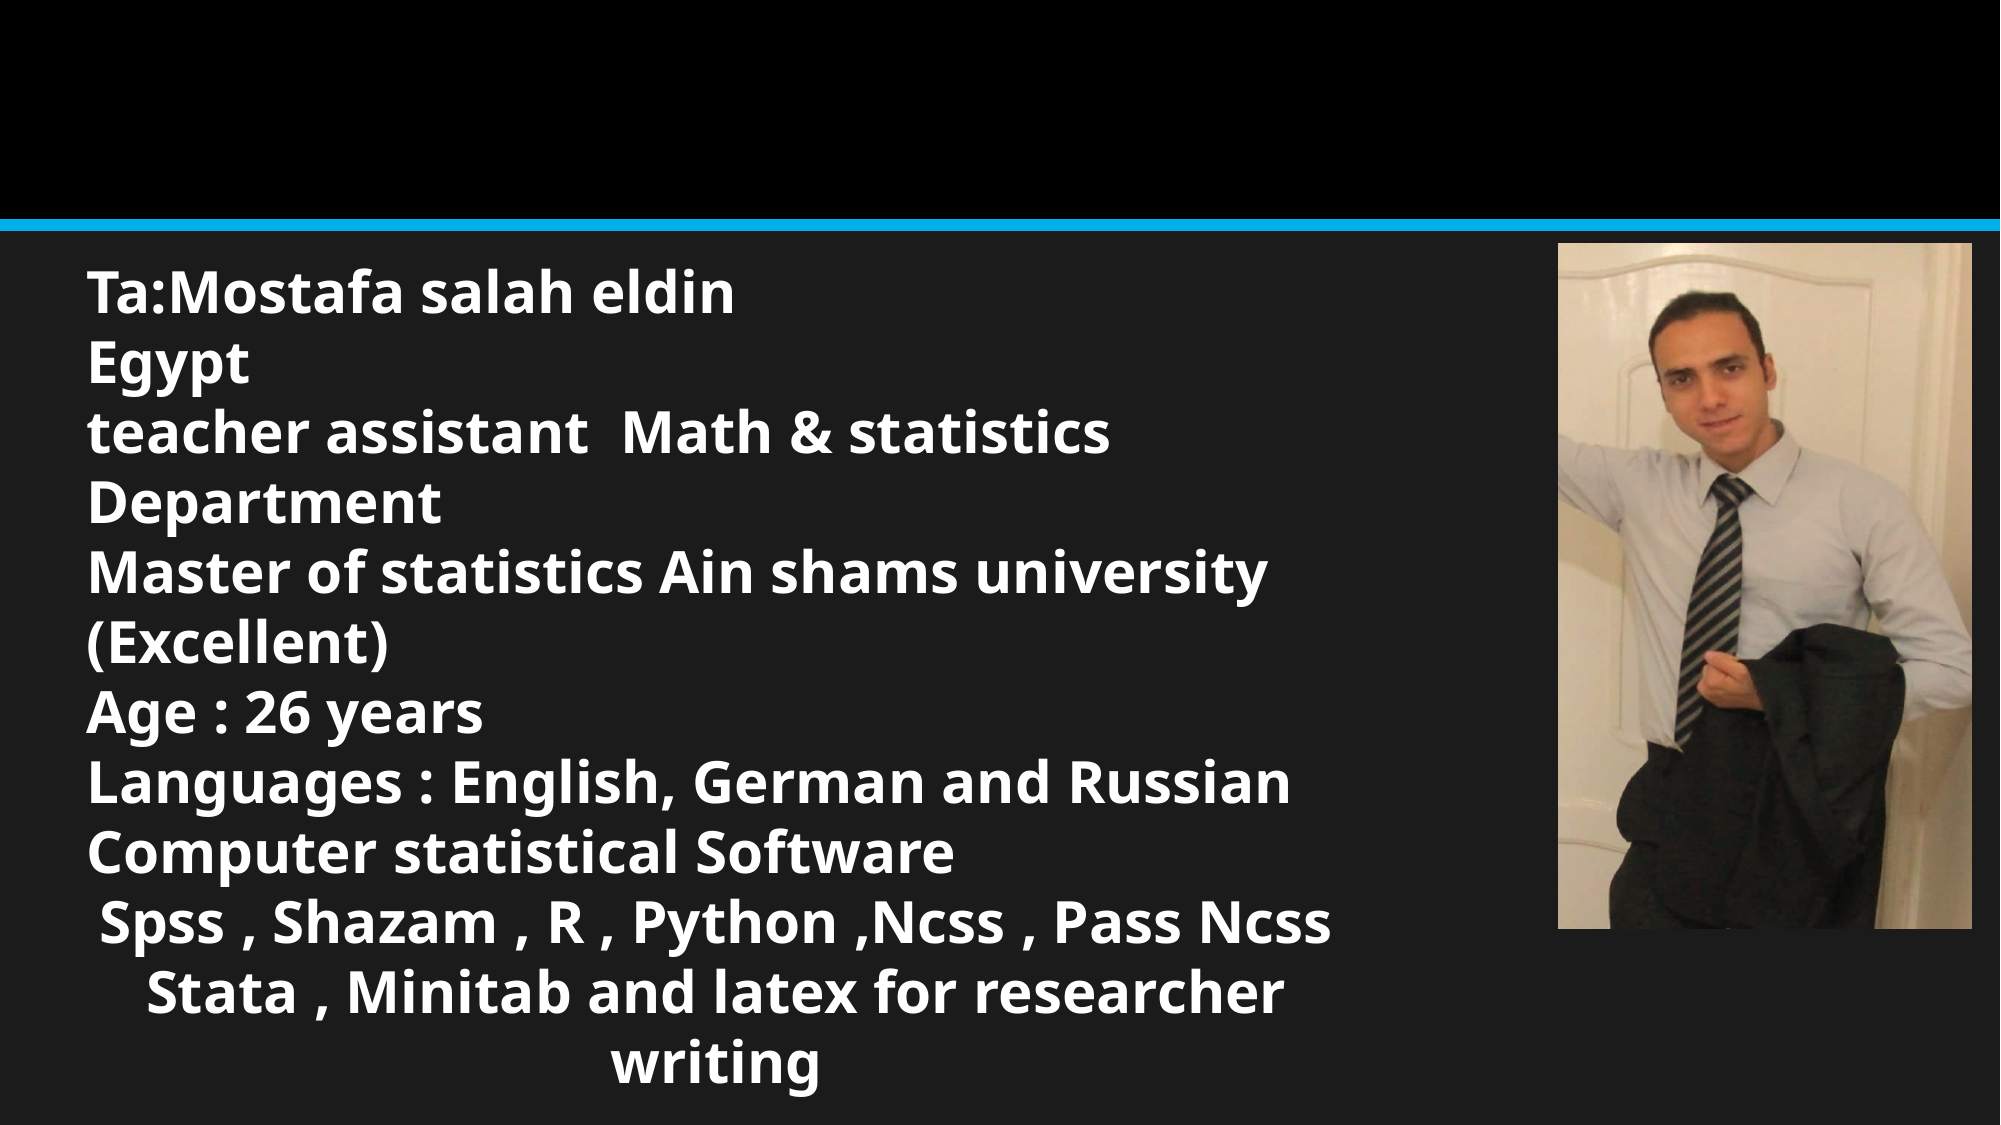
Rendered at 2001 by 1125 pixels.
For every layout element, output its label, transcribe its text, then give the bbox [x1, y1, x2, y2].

text_box Ta:Mostafa salah eldin Egypt teacher assistant Math & statistics Department Master of statistics Ain shams university (Excellent) Age : 26 years Languages : English, German and Russian Computer statistical Software Spss , Shazam , R , Python ,Ncss , Pass Ncss Stata , Minitab and latex for researcher writing [71, 248, 1361, 1125]
picture [1558, 243, 1972, 929]
